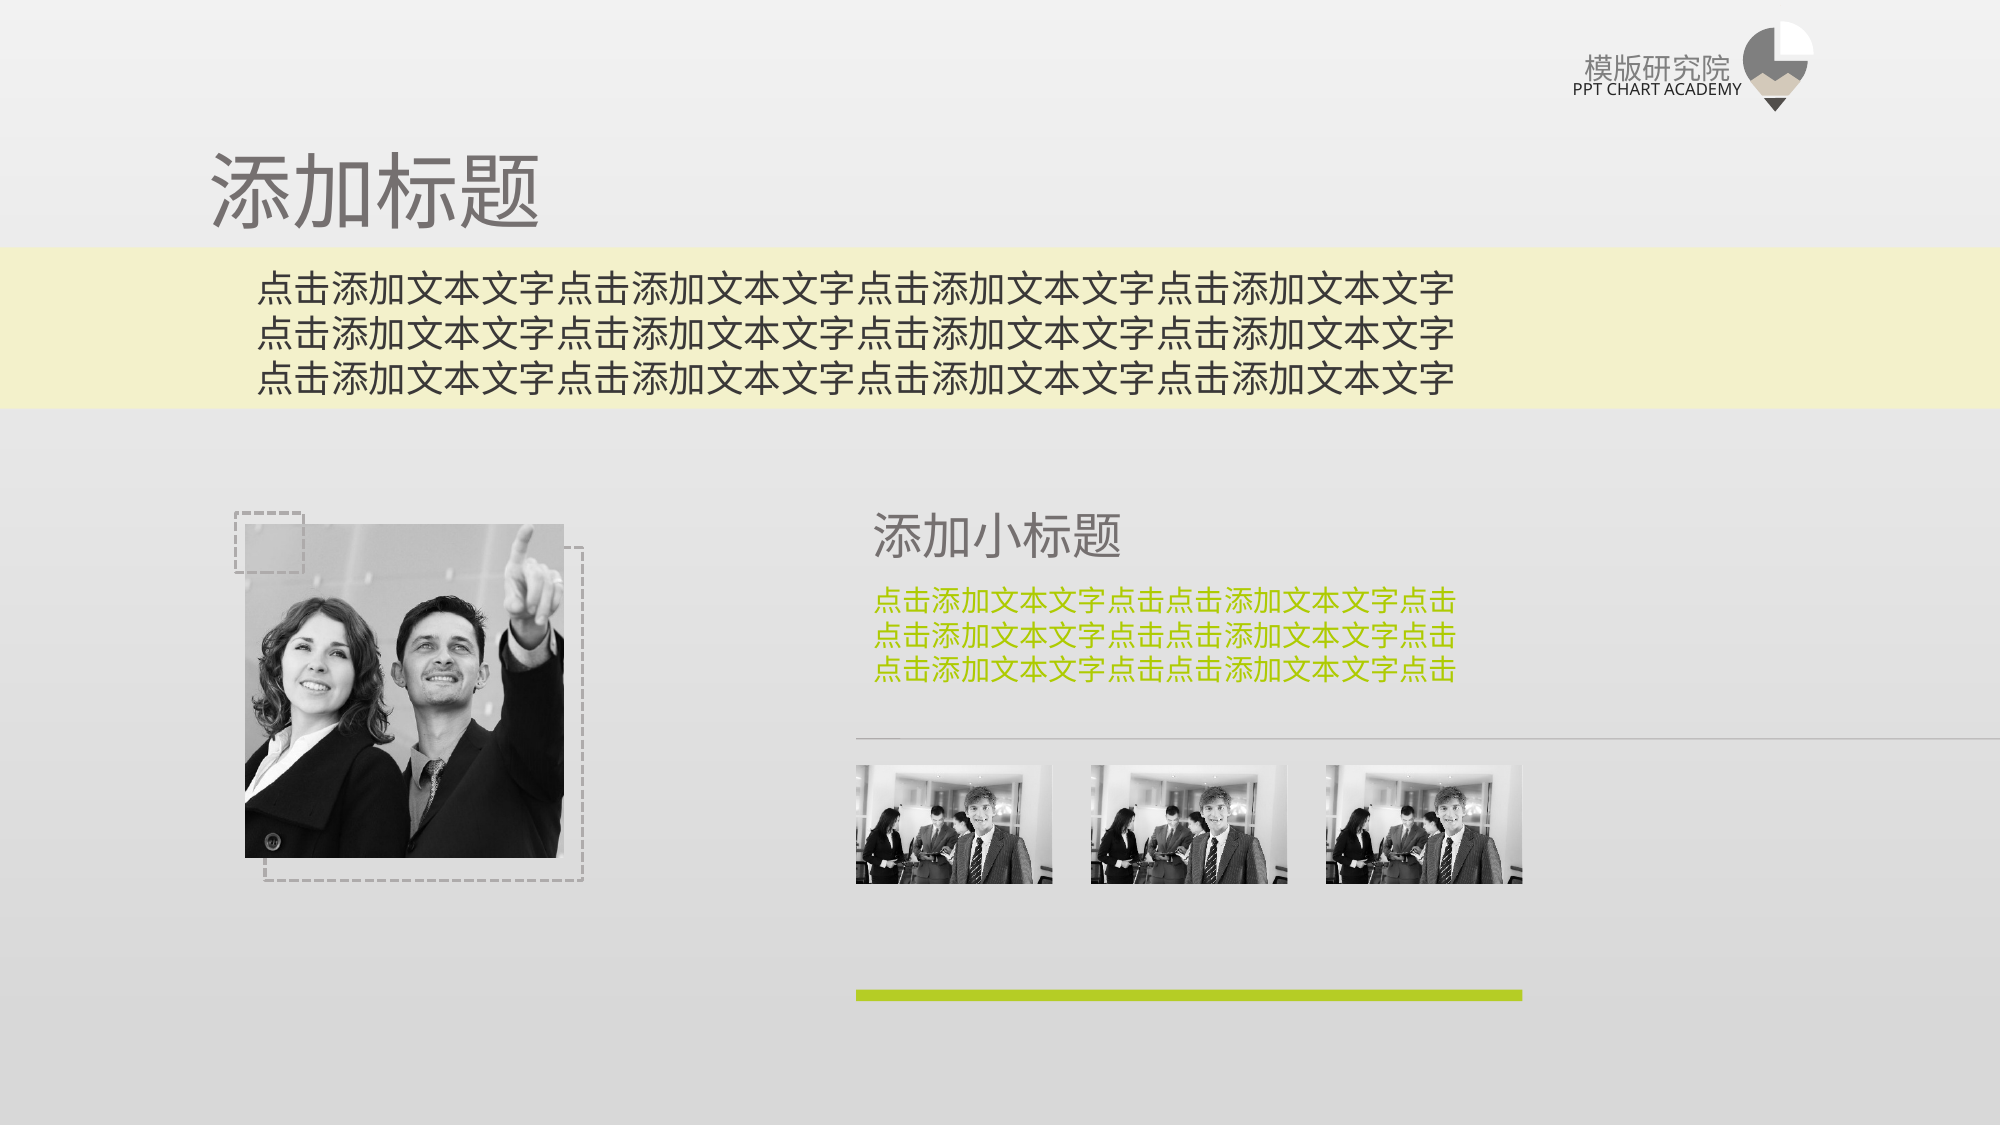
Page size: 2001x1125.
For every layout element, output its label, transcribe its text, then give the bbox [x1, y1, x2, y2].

text_box 点击添加文本文字点击点击添加文本文字点击 点击添加文本文字点击点击添加文本文字点击 点击添加文本文字点击点击添加文本文字点击 [858, 574, 1474, 695]
text_box 添加标题 [194, 131, 557, 246]
picture [855, 764, 1053, 884]
picture [1090, 764, 1288, 884]
picture [244, 524, 564, 858]
picture [1325, 764, 1523, 884]
text_box [265, 547, 583, 881]
text_box 添加小标题 [857, 497, 1138, 573]
text_box [0, 247, 2000, 409]
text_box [1568, 42, 1737, 100]
text_box [235, 512, 304, 573]
text_box 点击添加文本文字点击添加文本文字点击添加文本文字点击添加文本文字 点击添加文本文字点击添加文本文字点击添加文本文字点击添加文本文字 点击添加文本文字点击添加文本文字点击添加文本文字点击添加文本文字 [241, 257, 1472, 407]
text_box [856, 989, 1523, 1002]
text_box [1742, 4, 1814, 112]
